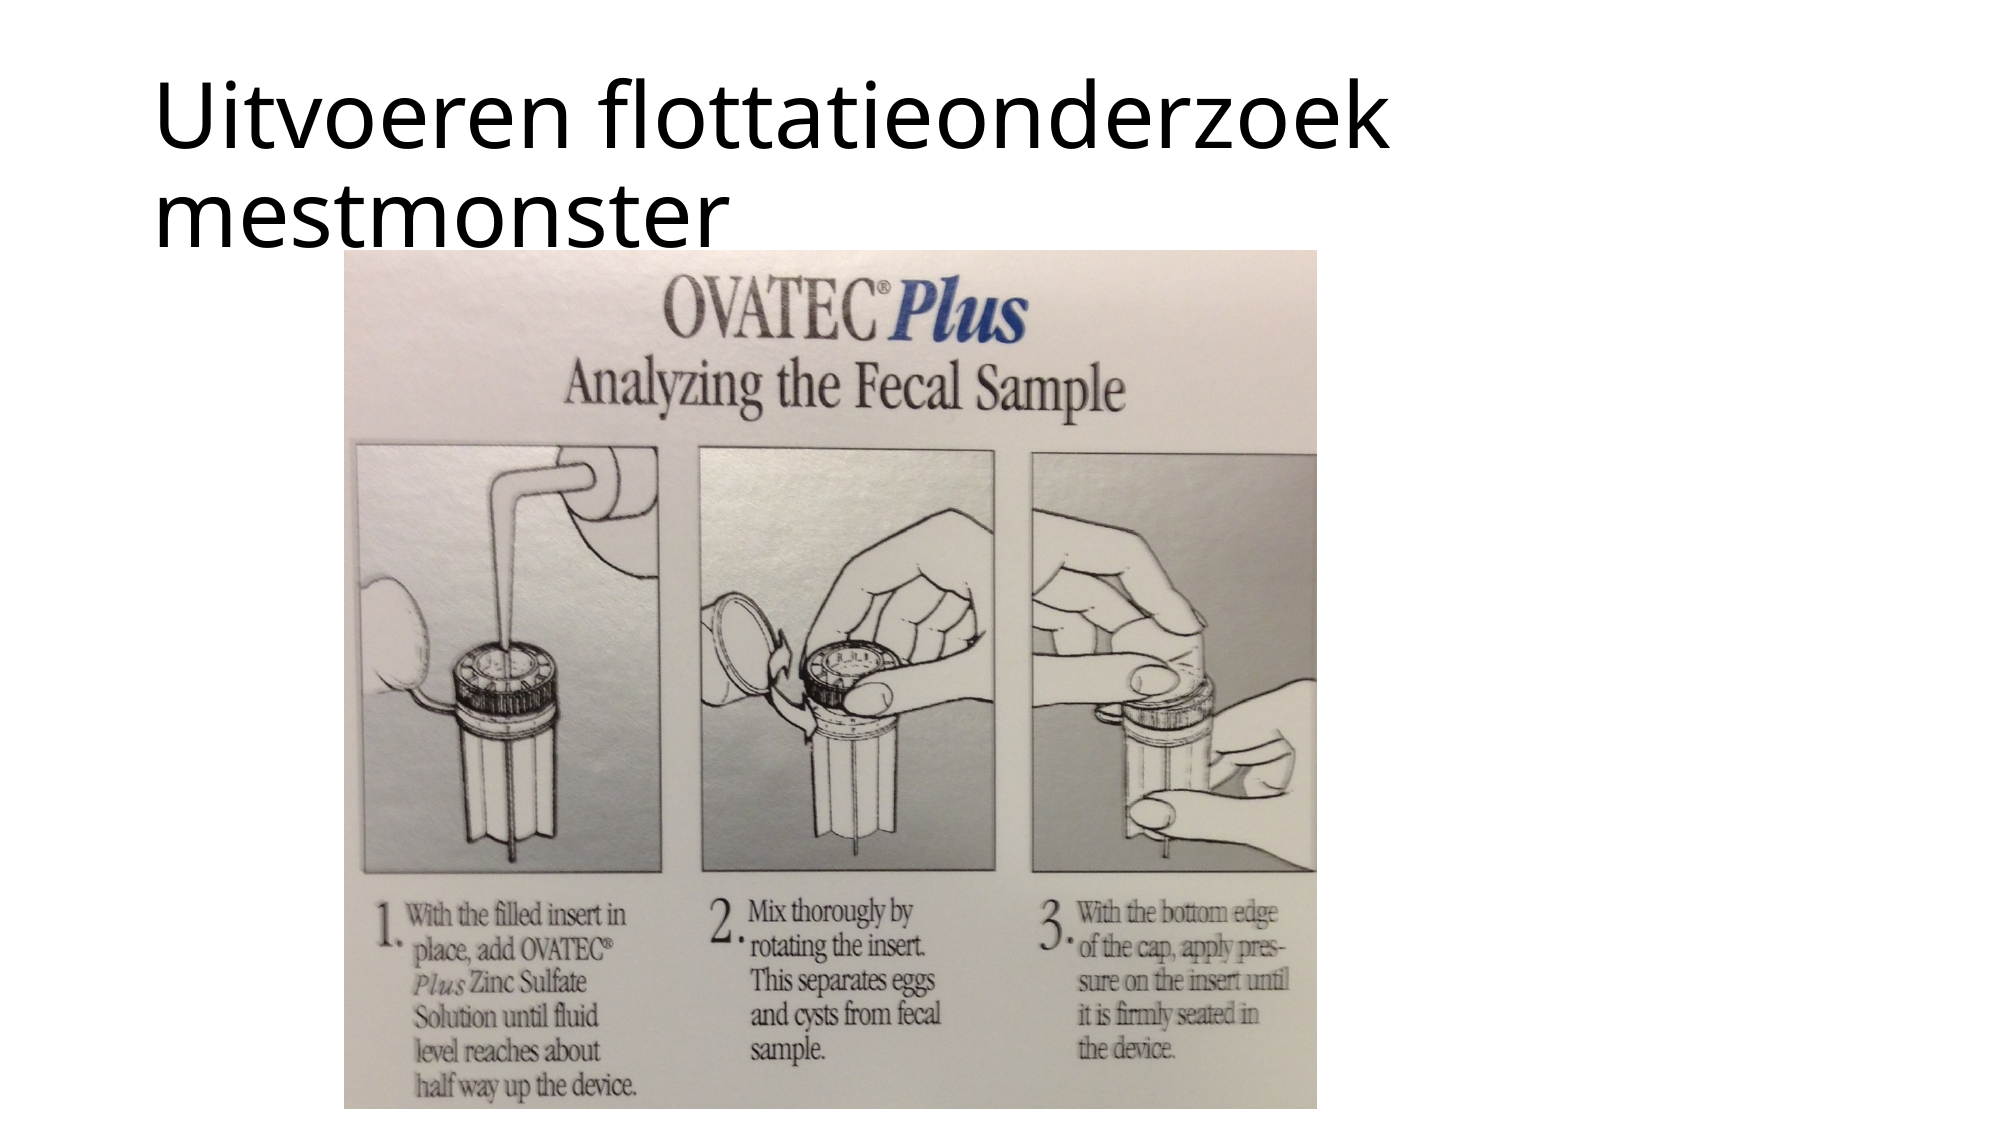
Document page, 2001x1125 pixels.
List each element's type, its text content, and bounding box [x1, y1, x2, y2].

title Uitvoeren flottatieonderzoek mestmonster [137, 59, 1863, 278]
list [344, 250, 1317, 1109]
